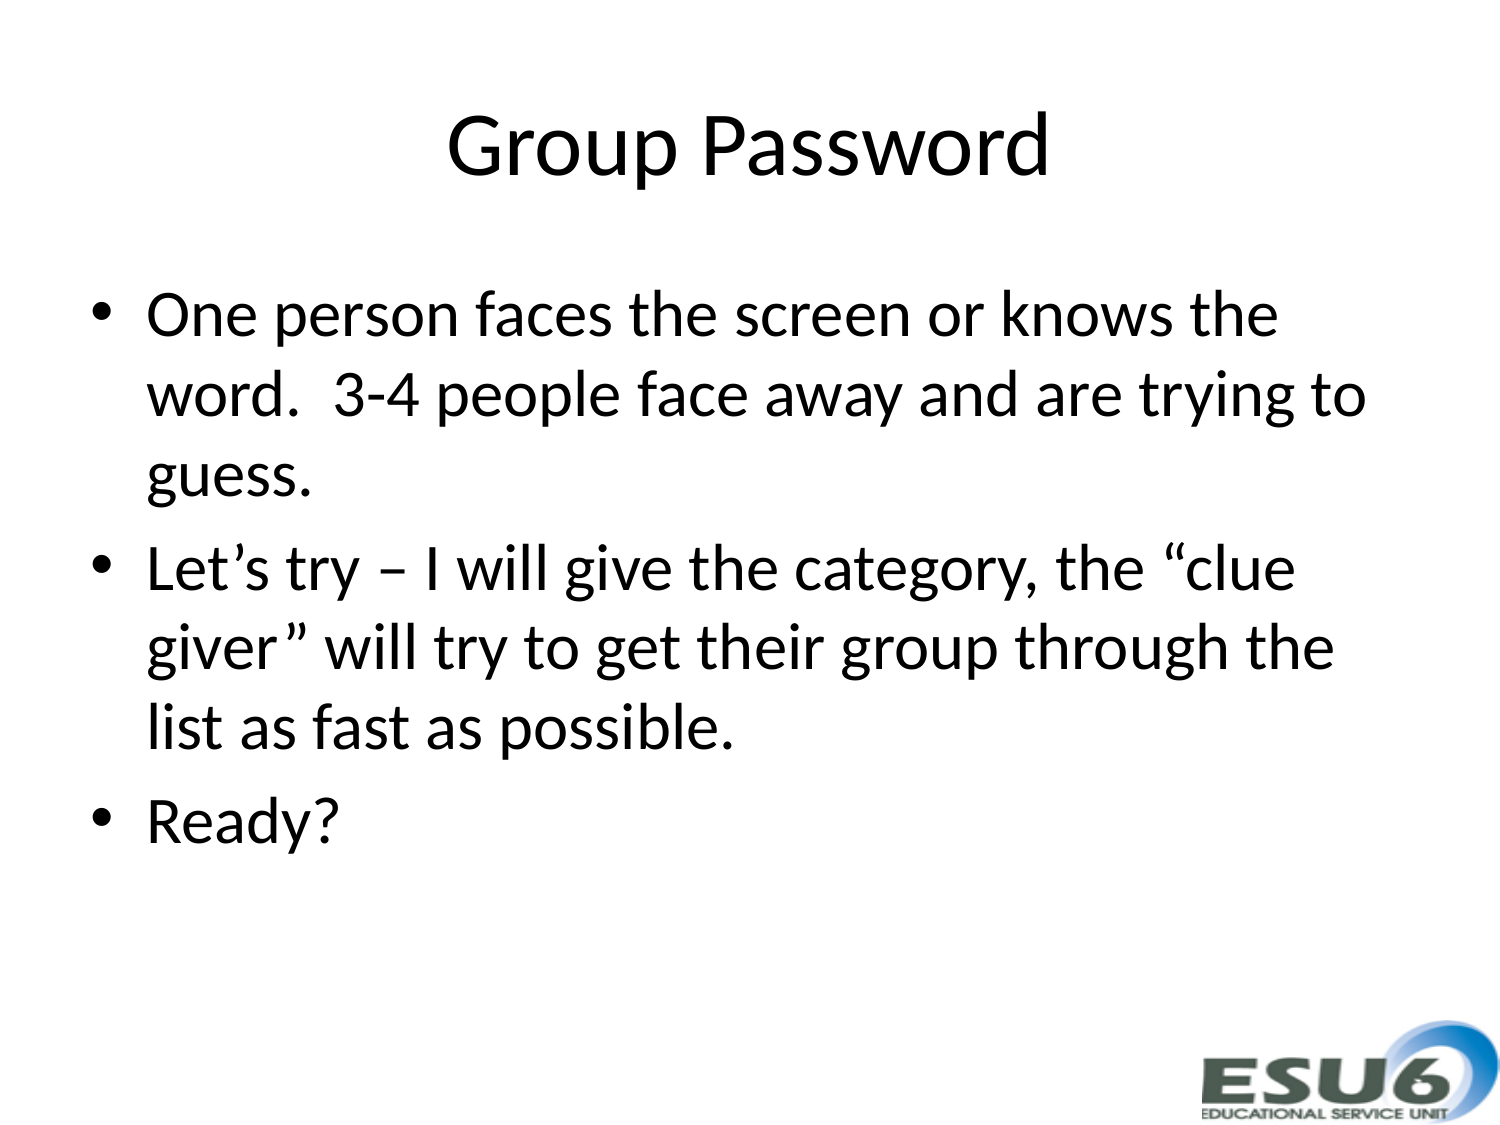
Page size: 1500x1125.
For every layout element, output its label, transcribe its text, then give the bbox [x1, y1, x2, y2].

title Group Password [75, 45, 1425, 233]
list One person faces the screen or knows the word. 3-4 people face away and are trying to guess. Let’s try – I will give the category, the “clue giver” will try to get their group through the list as fast as possible. Ready? [75, 262, 1425, 1005]
picture [1202, 1020, 1500, 1125]
